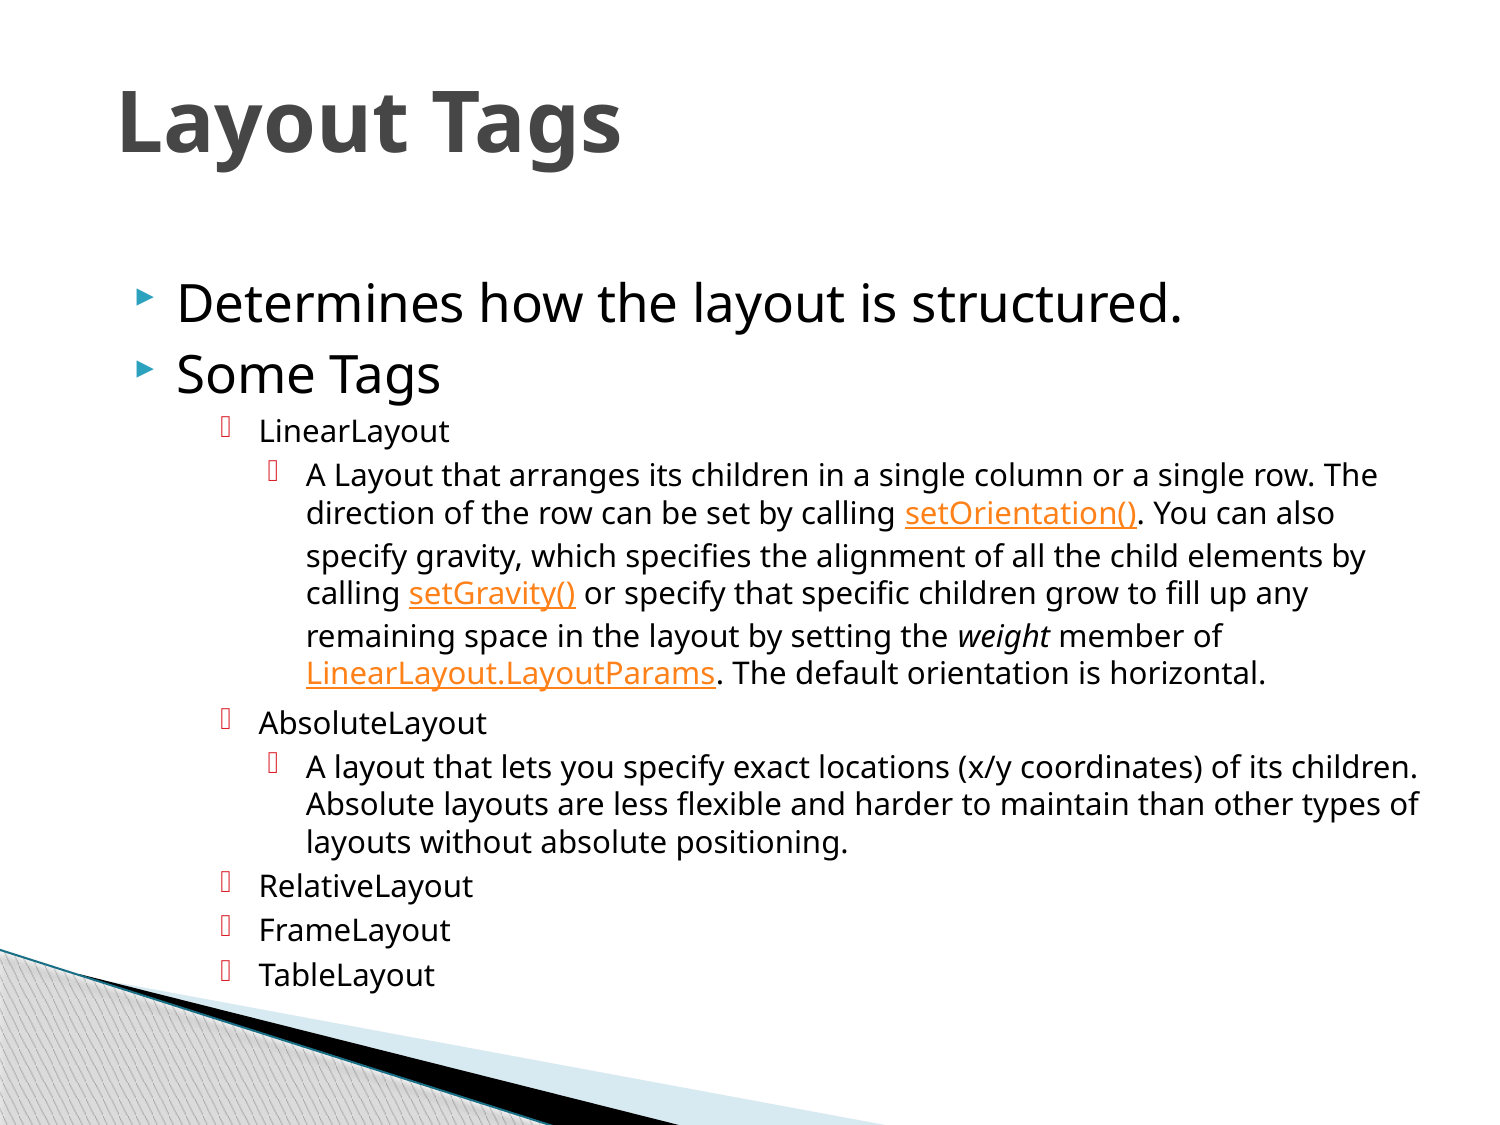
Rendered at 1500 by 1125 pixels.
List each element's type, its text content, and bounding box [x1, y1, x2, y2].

title Layout Tags [100, 37, 1438, 200]
list Determines how the layout is structured. Some Tags LinearLayout A Layout that arranges its children in a single column or a single row. The direction of the row can be set by calling setOrientation(). You can also specify gravity, which specifies the alignment of all the child elements by calling setGravity() or specify that specific children grow to fill up any remaining space in the layout by setting the weight member of LinearLayout.LayoutParams. The default orientation is horizontal. AbsoluteLayout A layout that lets you specify exact locations (x/y coordinates) of its children. Absolute layouts are less flexible and harder to maintain than other types of layouts without absolute positioning. RelativeLayout FrameLayout TableLayout [100, 262, 1438, 1000]
